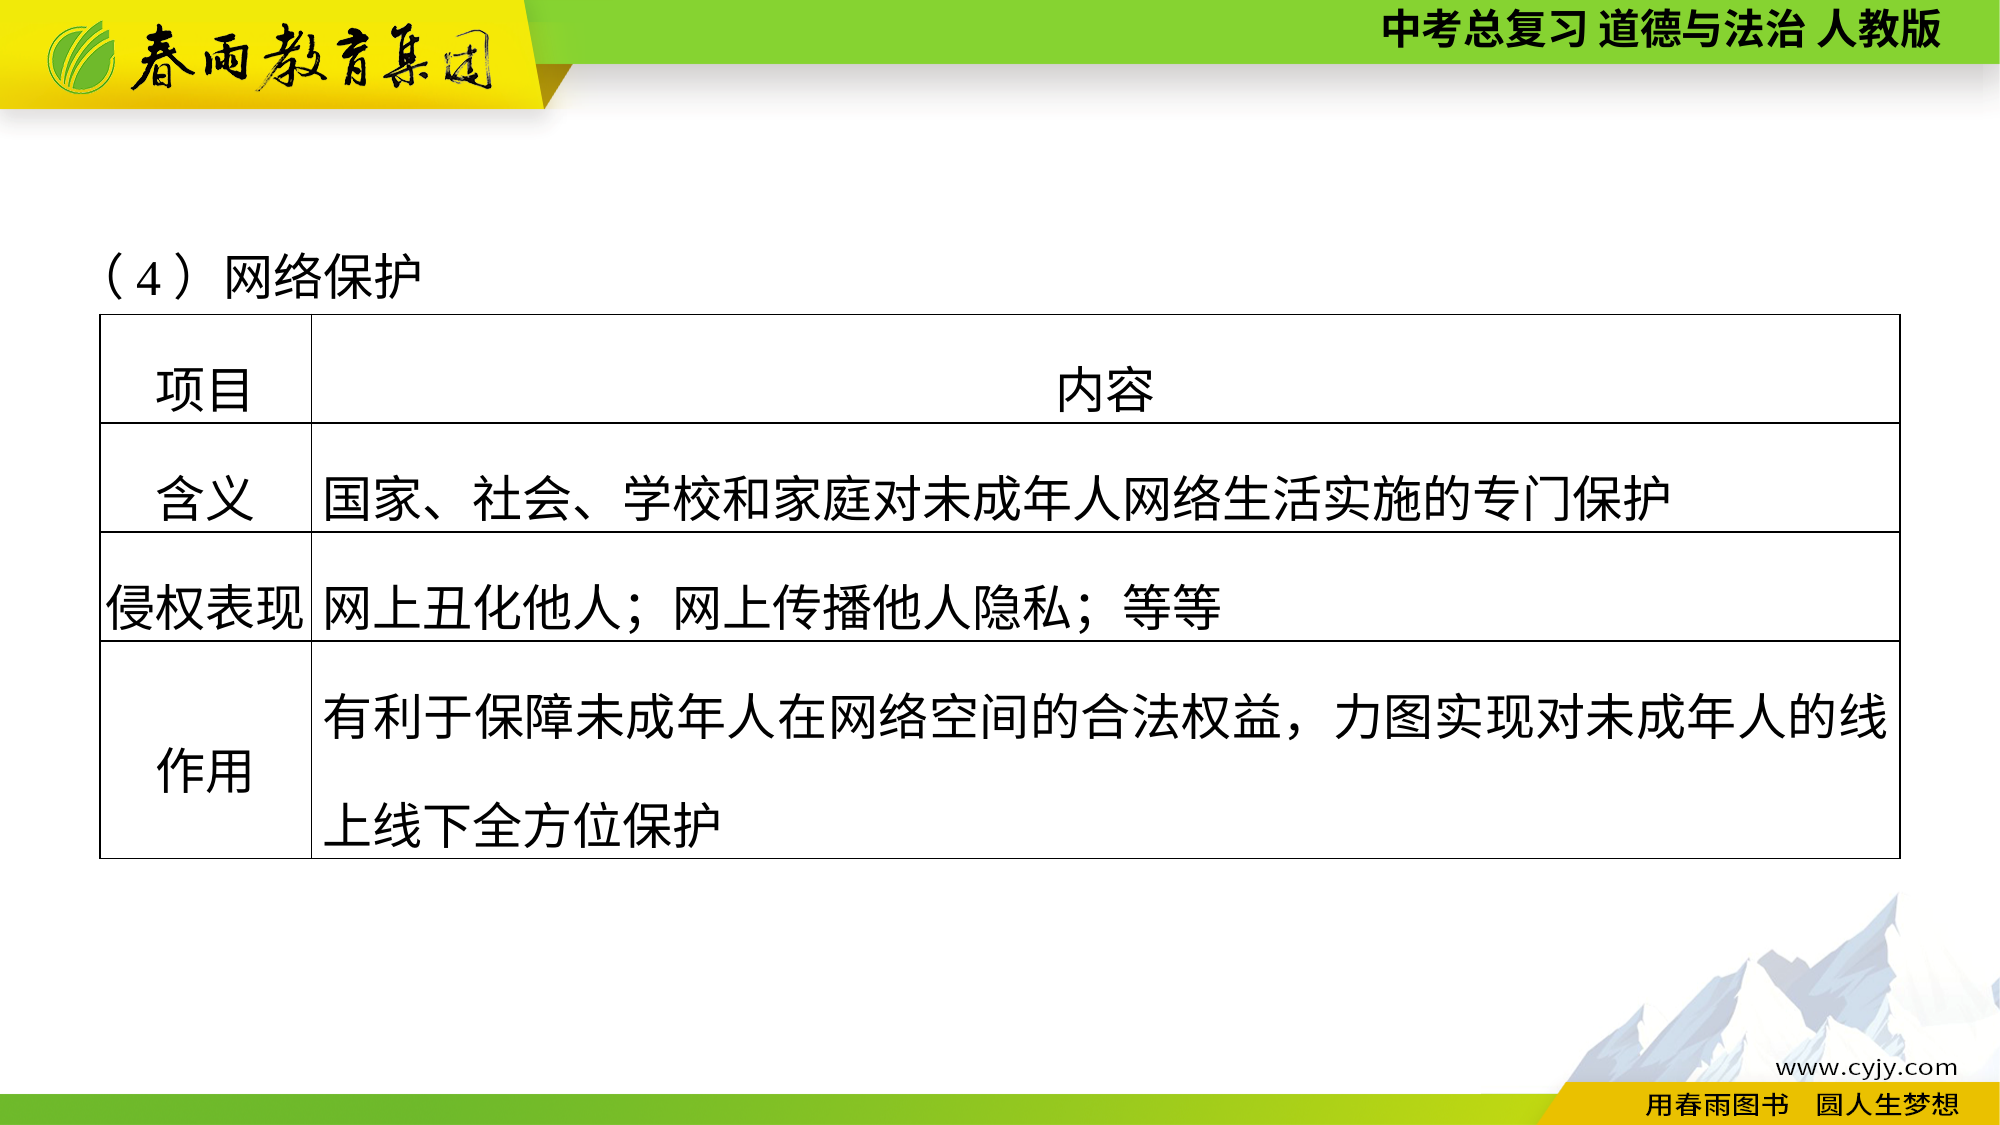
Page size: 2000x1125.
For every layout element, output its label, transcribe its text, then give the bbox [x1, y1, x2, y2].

table_cell 有利于保障未成年人在网络空间的合法权益，力图实现对未成年人的线上线下全方位保护 [312, 642, 1899, 858]
table_cell 侵权表现 [101, 533, 311, 640]
table_cell 网上丑化他人；网上传播他人隐私；等等 [312, 533, 1899, 640]
list （4）网络保护 [59, 208, 1944, 303]
table_header 项目 [101, 315, 311, 422]
picture [0, 0, 2000, 1125]
table_cell 国家、社会、学校和家庭对未成年人网络生活实施的专门保护 [312, 424, 1899, 531]
table_cell 含义 [101, 424, 311, 531]
table_cell 作用 [101, 642, 311, 858]
table_header 内容 [312, 315, 1899, 422]
